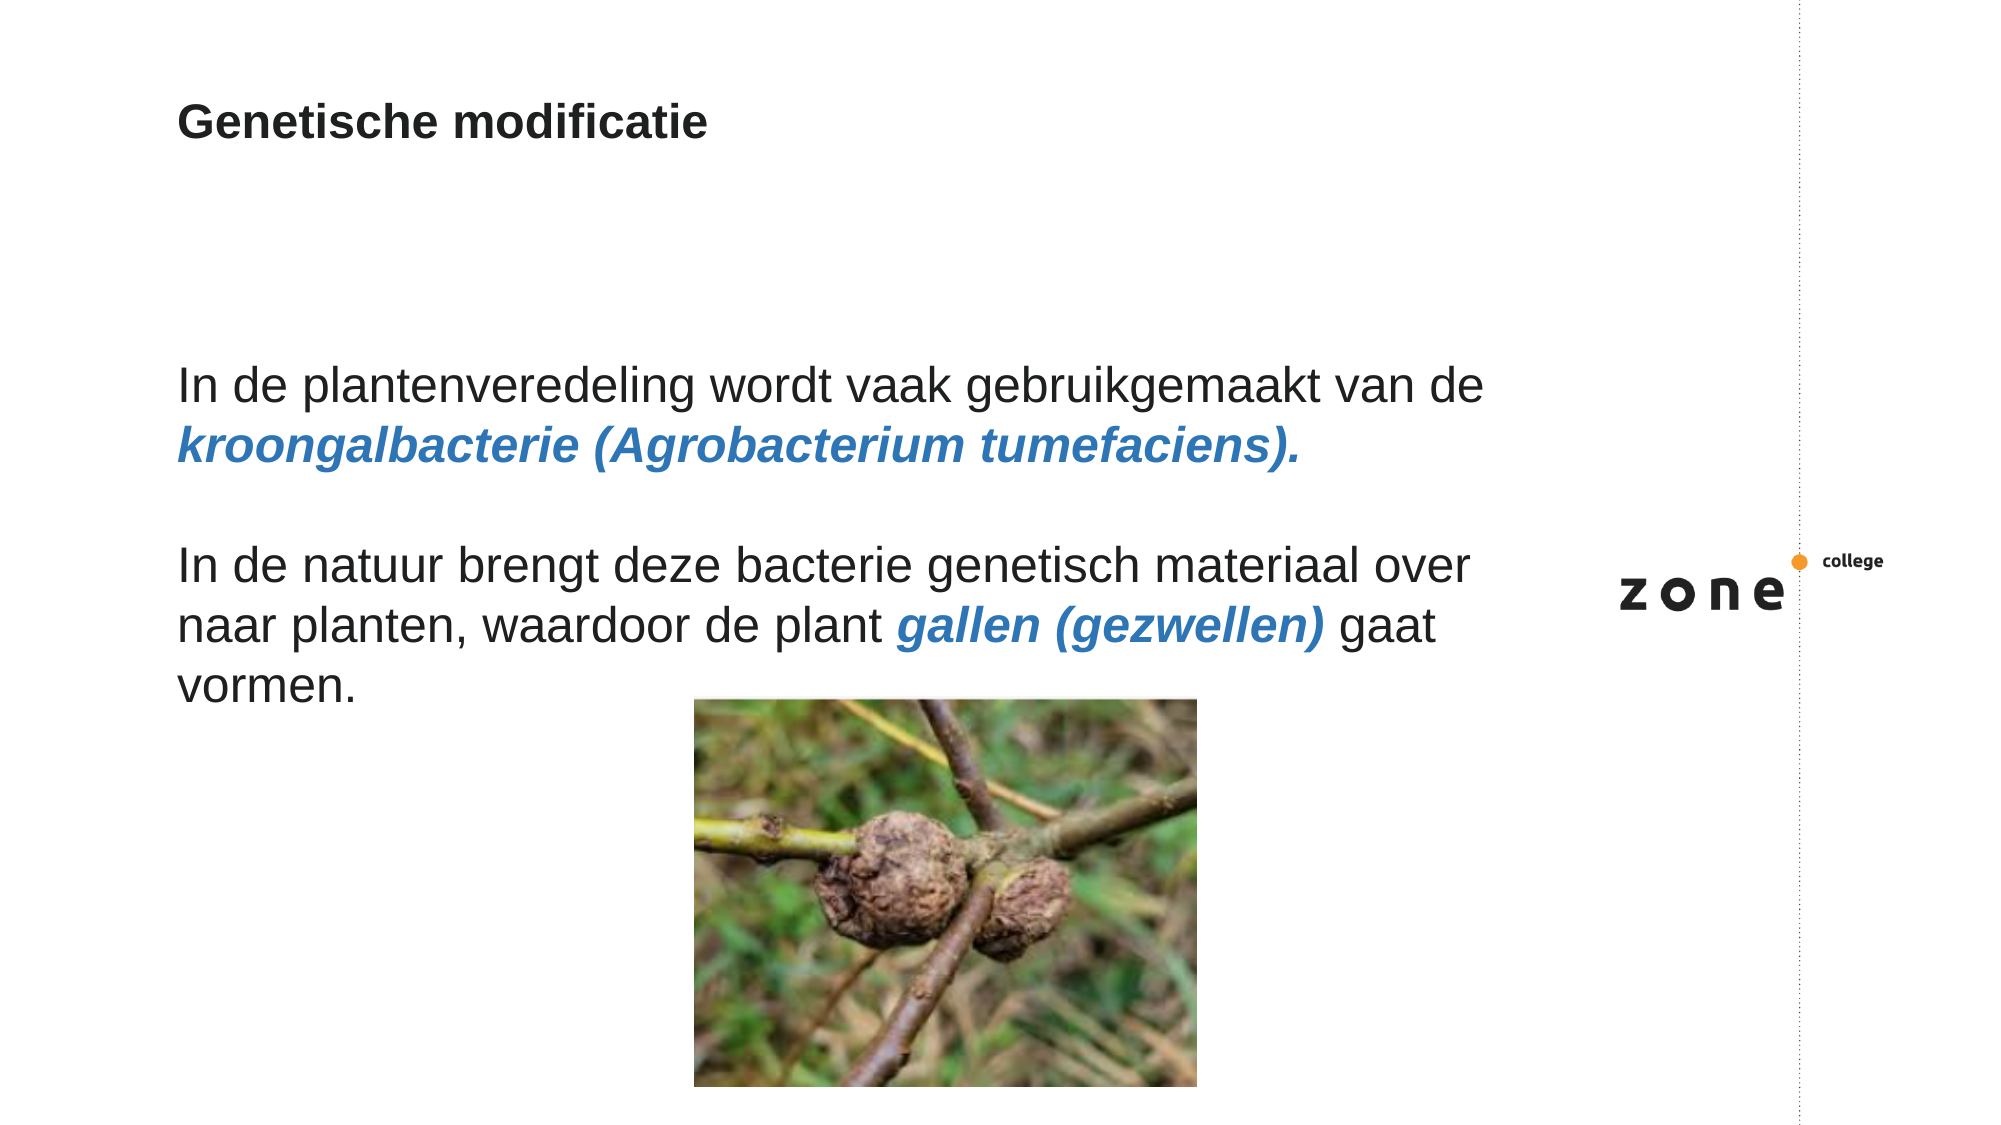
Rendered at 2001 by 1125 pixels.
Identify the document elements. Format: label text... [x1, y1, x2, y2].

list In de plantenveredeling wordt vaak gebruikgemaakt van de kroongalbacterie (Agrobacterium tumefaciens). In de natuur brengt deze bacterie genetisch materiaal over naar planten, waardoor de plant gallen (gezwellen) gaat vormen. [177, 352, 1489, 1067]
title Genetische modificatie [177, 97, 1471, 261]
picture [694, 696, 1197, 1087]
picture [1596, 0, 2001, 1125]
